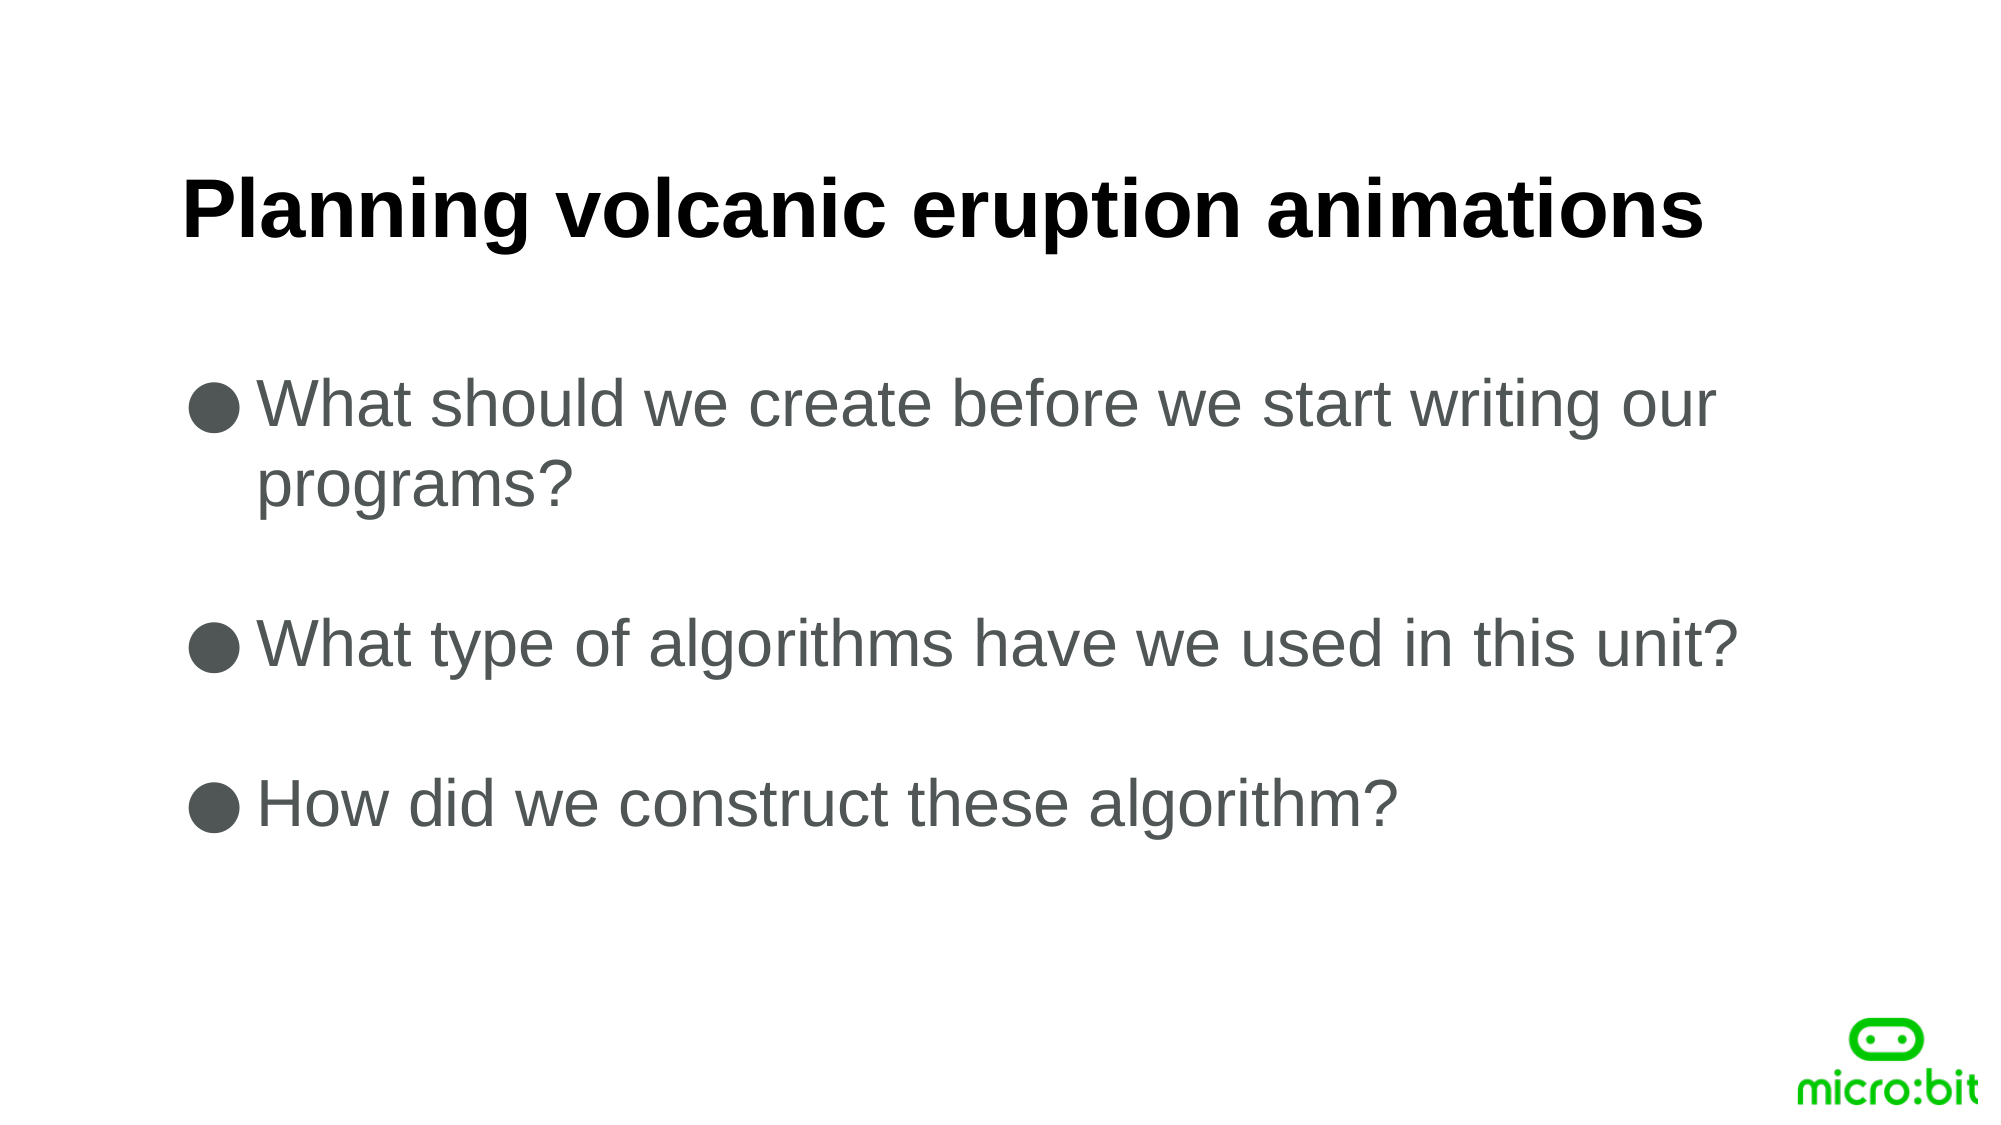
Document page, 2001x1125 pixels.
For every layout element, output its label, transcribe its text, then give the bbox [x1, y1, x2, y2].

text_box Planning volcanic eruption animations What should we create before we start writing our programs? What type of algorithms have we used in this unit? How did we construct these algorithm? [166, 60, 1918, 884]
picture [1797, 1017, 1978, 1106]
